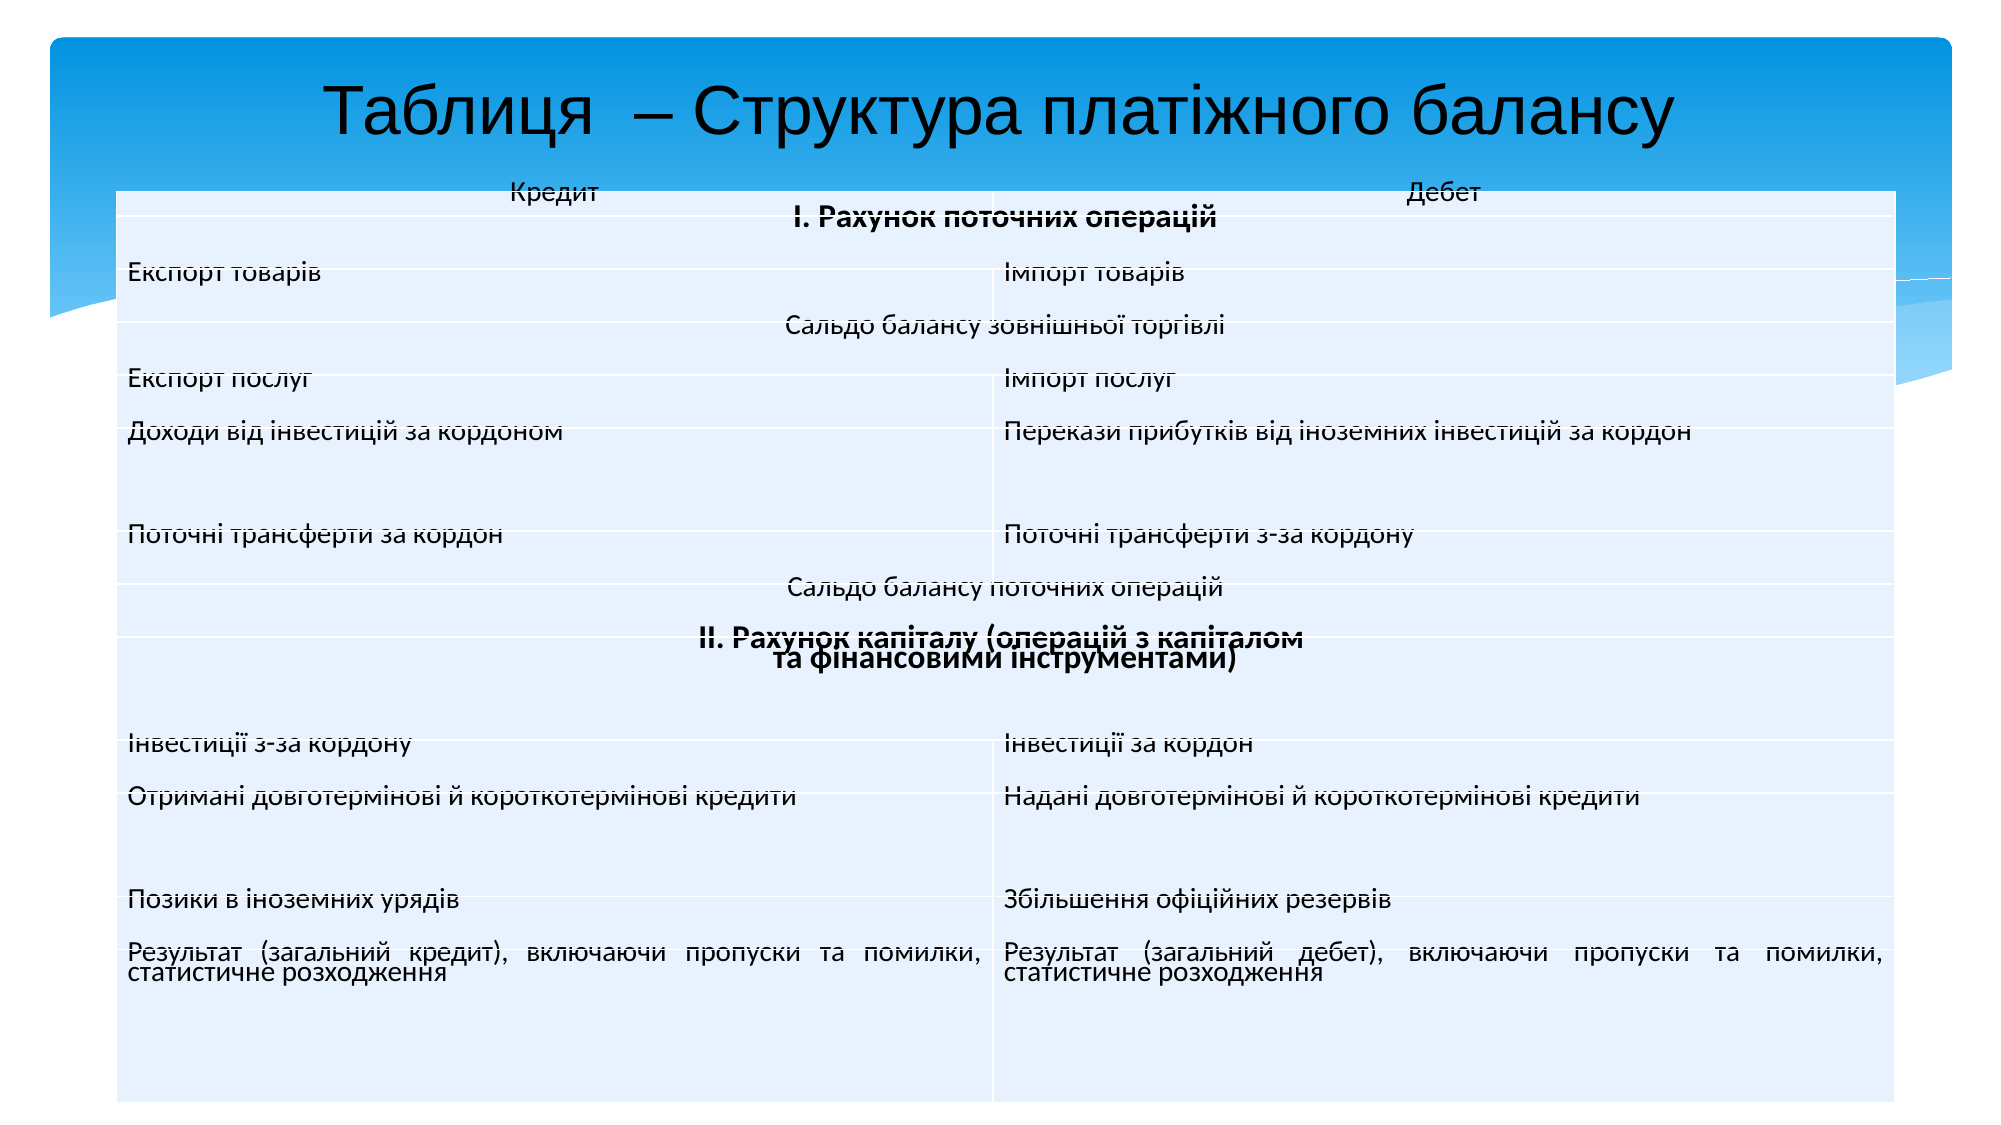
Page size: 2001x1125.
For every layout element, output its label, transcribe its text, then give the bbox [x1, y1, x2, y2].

table_cell Результат (загальний кредит), вклю­чаючи пропуски та помилки, статистичне розходження [117, 950, 992, 1102]
table_cell Поточні трансферти за кордон [117, 532, 992, 583]
table_cell Імпорт товарів [994, 270, 1894, 321]
table_cell Інвестиції за кордон [994, 741, 1894, 792]
table_cell ІІ. Рахунок капіталу (операцій з капіталом та фінансовими інструментами) [117, 638, 1894, 739]
table_cell Результат (загальний дебет), вклю­чаючи пропуски та помилки, статистичне розходження [994, 950, 1894, 1102]
table_header Дебет [994, 192, 1894, 215]
table_cell Перекази прибутків від іноземних інвестицій за кордон [994, 429, 1894, 530]
title Таблиця – Структура платіжного балансу [99, 55, 1900, 261]
table_cell Інвестиції з-за кордону [117, 741, 992, 792]
table_cell Надані довготермінові й короткотермінові кредити [994, 794, 1894, 896]
table_cell Збільшення офіційних резервів [994, 897, 1894, 949]
table_header Кредит [117, 192, 992, 215]
table_cell Експорт товарів [117, 270, 992, 321]
table_cell Поточні трансферти з-за кордону [994, 532, 1894, 583]
table_cell Імпорт послуг [994, 376, 1894, 427]
table_cell Позики в іноземних урядів [117, 897, 992, 949]
table_cell Доходи від інвестицій за кордоном [117, 429, 992, 530]
table_cell І. Рахунок поточних операцій [117, 217, 1894, 268]
table_cell Сальдо балансу зовнішньої торгівлі [117, 323, 1894, 374]
table_cell Сальдо балансу поточних операцій [117, 585, 1894, 636]
table_cell Отримані довготермінові й короткотермінові кредити [117, 794, 992, 896]
table_cell Експорт послуг [117, 376, 992, 427]
